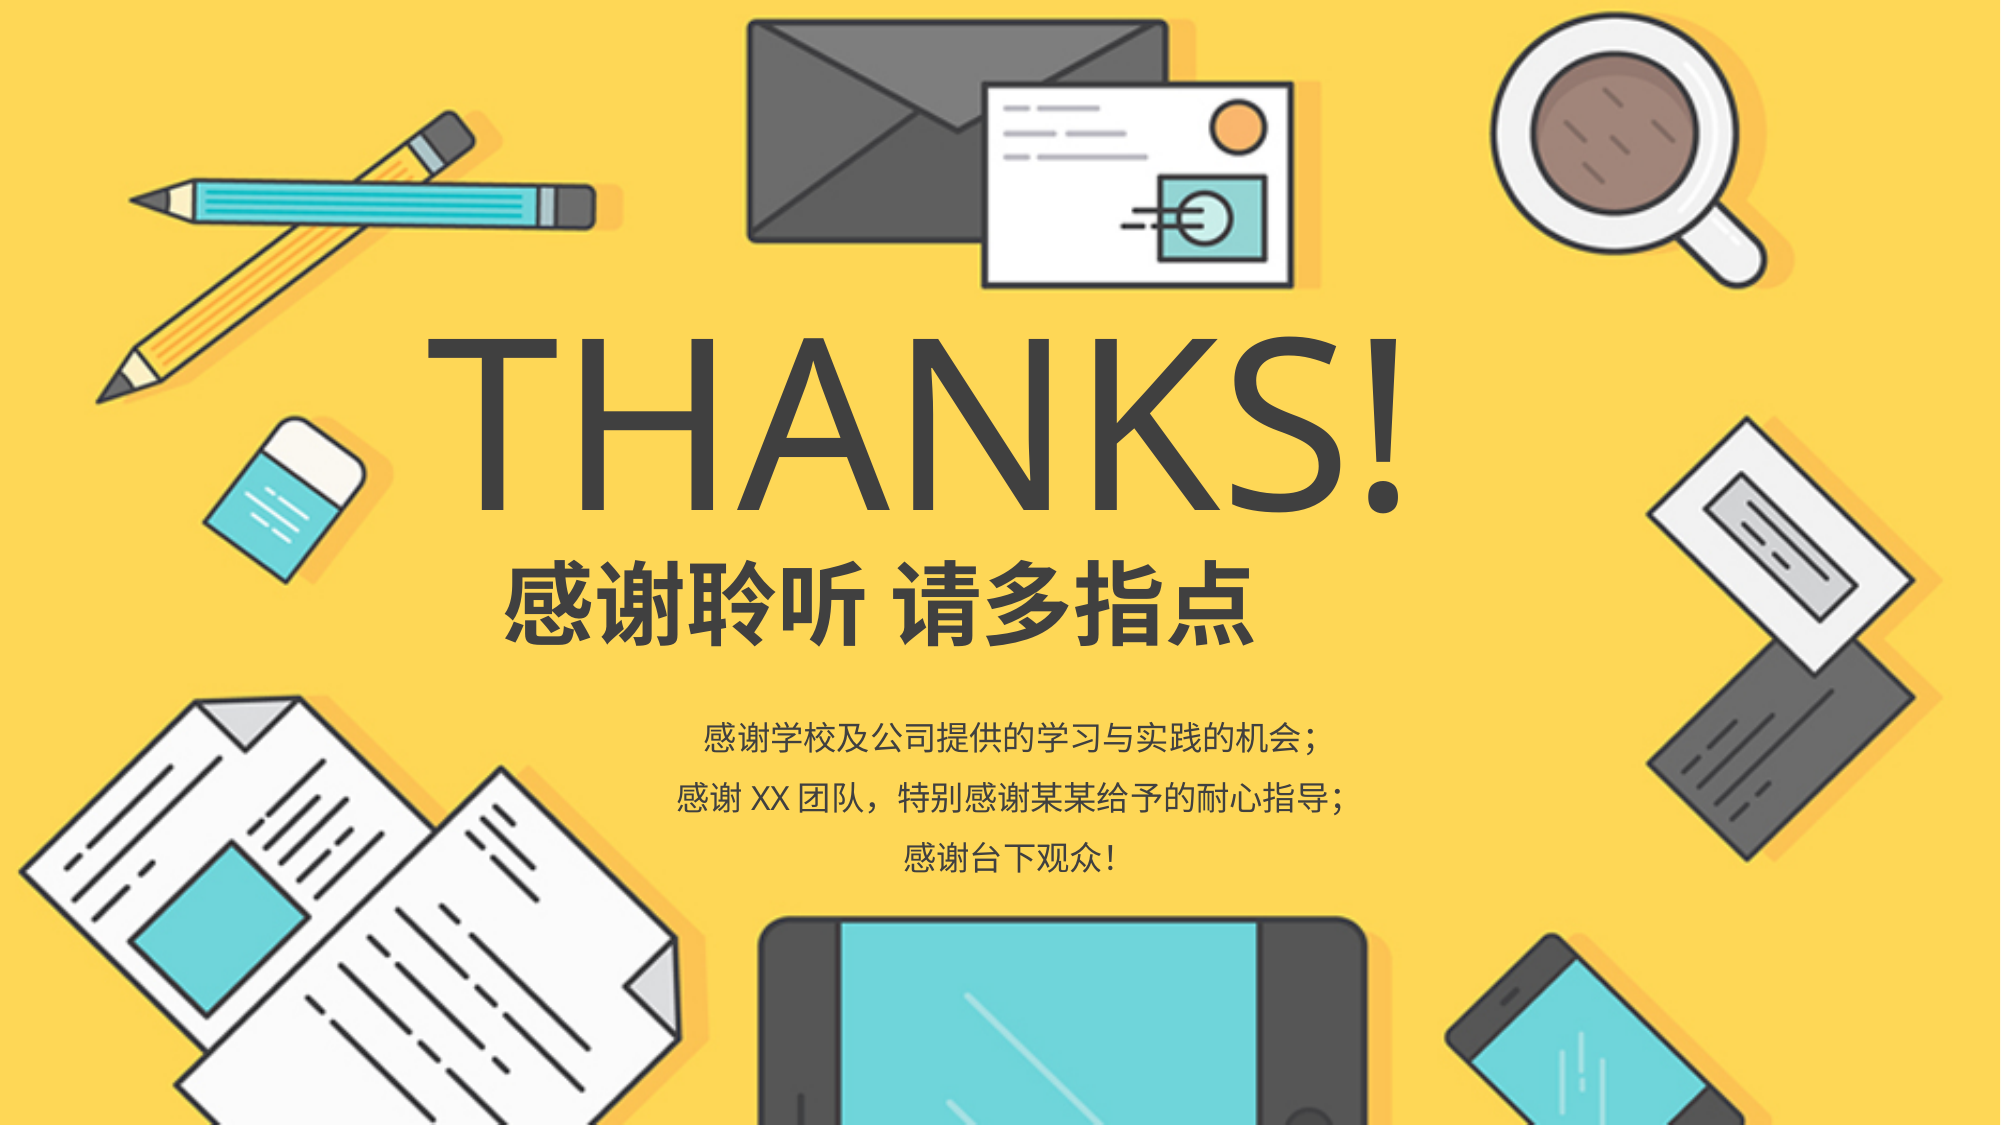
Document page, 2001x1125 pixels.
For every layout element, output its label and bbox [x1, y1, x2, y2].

picture [0, 0, 2001, 1125]
text_box [212, 263, 1828, 948]
